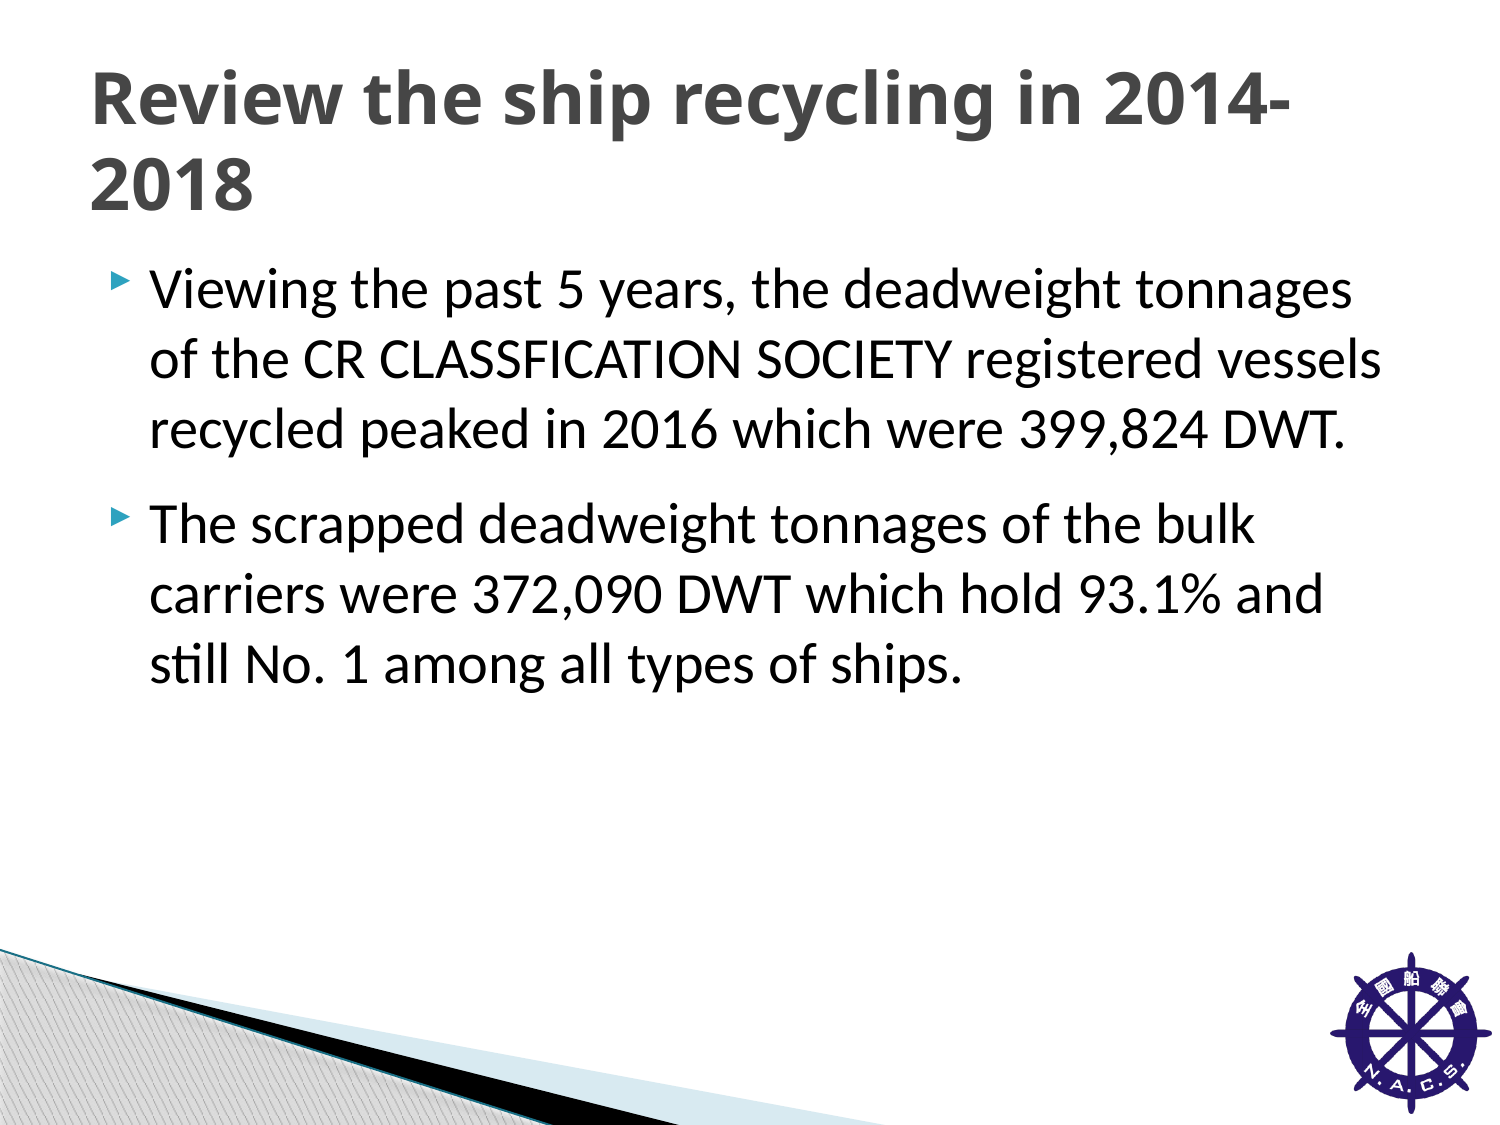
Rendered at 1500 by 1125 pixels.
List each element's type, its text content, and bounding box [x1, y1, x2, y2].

picture [1330, 951, 1492, 1114]
title Review the ship recycling in 2014-2018 [75, 45, 1425, 233]
list Viewing the past 5 years, the deadweight tonnages of the CR CLASSFICATION SOCIETY registered vessels recycled peaked in 2016 which were 399,824 DWT. The scrapped deadweight tonnages of the bulk carriers were 372,090 DWT which hold 93.1% and still No. 1 among all types of ships. [75, 243, 1425, 982]
